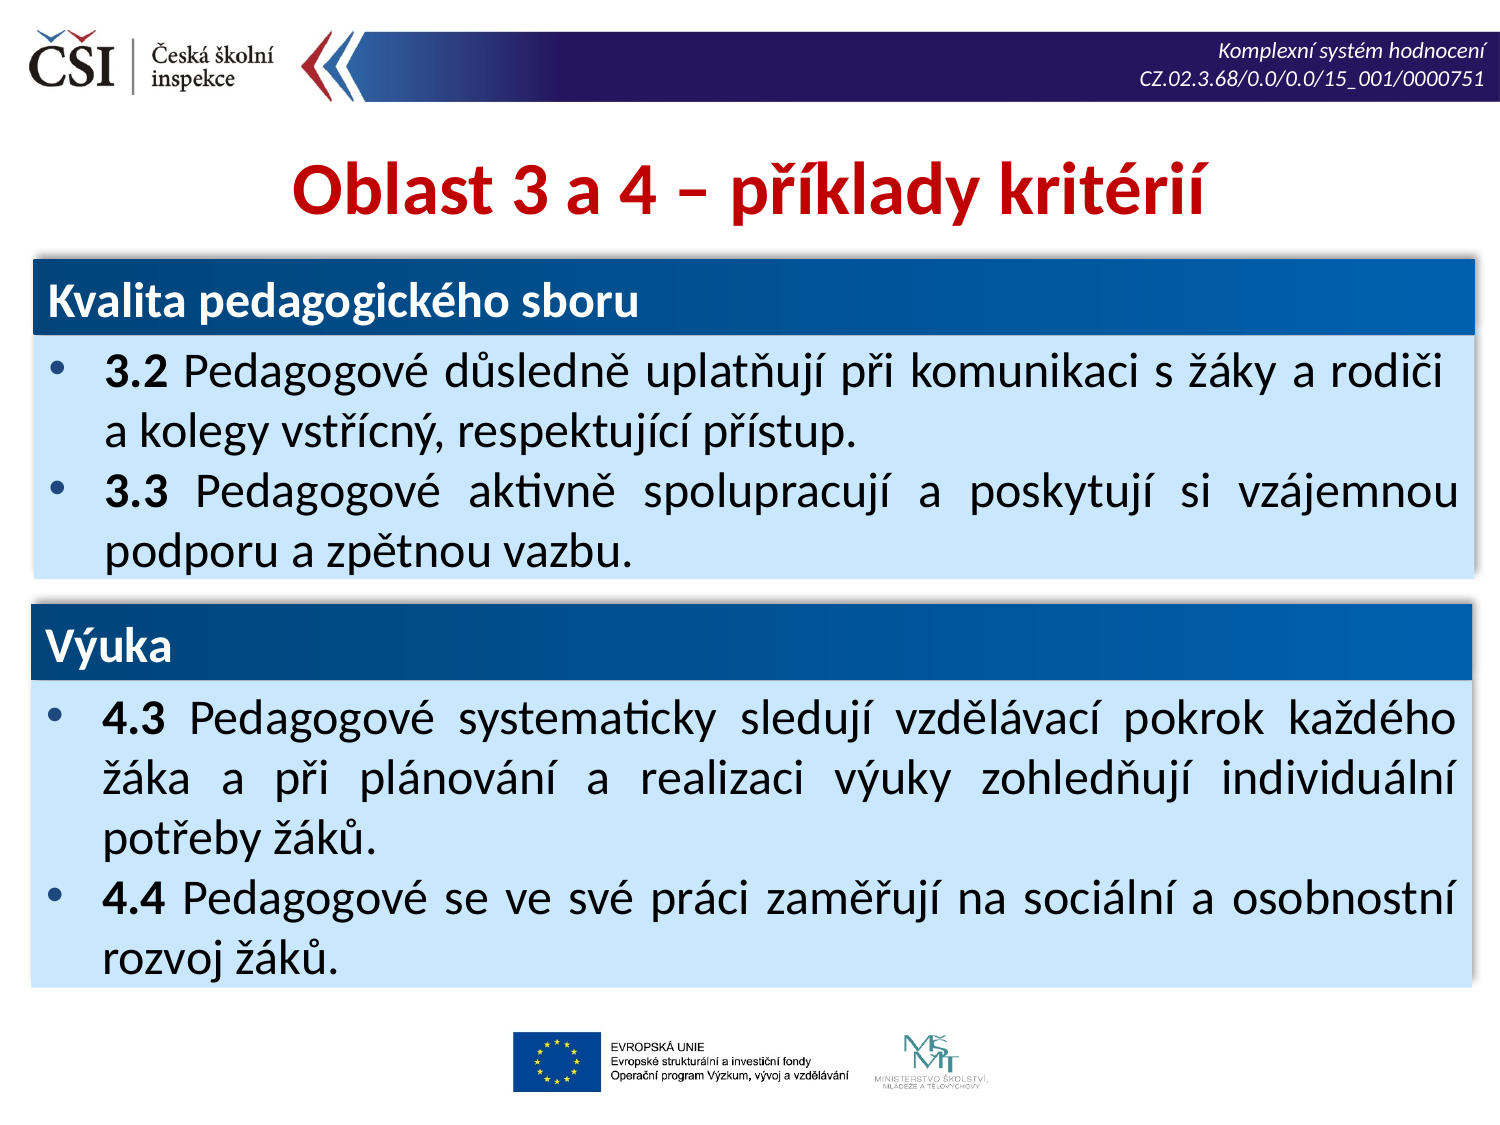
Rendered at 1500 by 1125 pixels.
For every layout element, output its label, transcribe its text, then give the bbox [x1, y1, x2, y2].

list 3.2 Pedagogové důsledně uplatňují při komunikaci s žáky a rodiči a kolegy vstřícný, respektující přístup. 3.3 Pedagogové aktivně spolupracují a poskytují si vzájemnou podporu a zpětnou vazbu. [33, 335, 1475, 579]
picture [29, 30, 1500, 102]
picture [483, 1002, 1017, 1121]
text_box Kvalita pedagogického sboru [33, 259, 1475, 335]
text_box 4.3 Pedagogové systematicky sledují vzdělávací pokrok každého žáka a při plánování a realizaci výuky zohledňují individuální potřeby žáků. 4.4 Pedagogové se ve své práci zaměřují na sociální a osobnostní rozvoj žáků. [31, 680, 1472, 988]
text_box Výuka [31, 604, 1473, 680]
list Oblast 3 a 4 – příklady kritérií [29, 113, 1471, 256]
